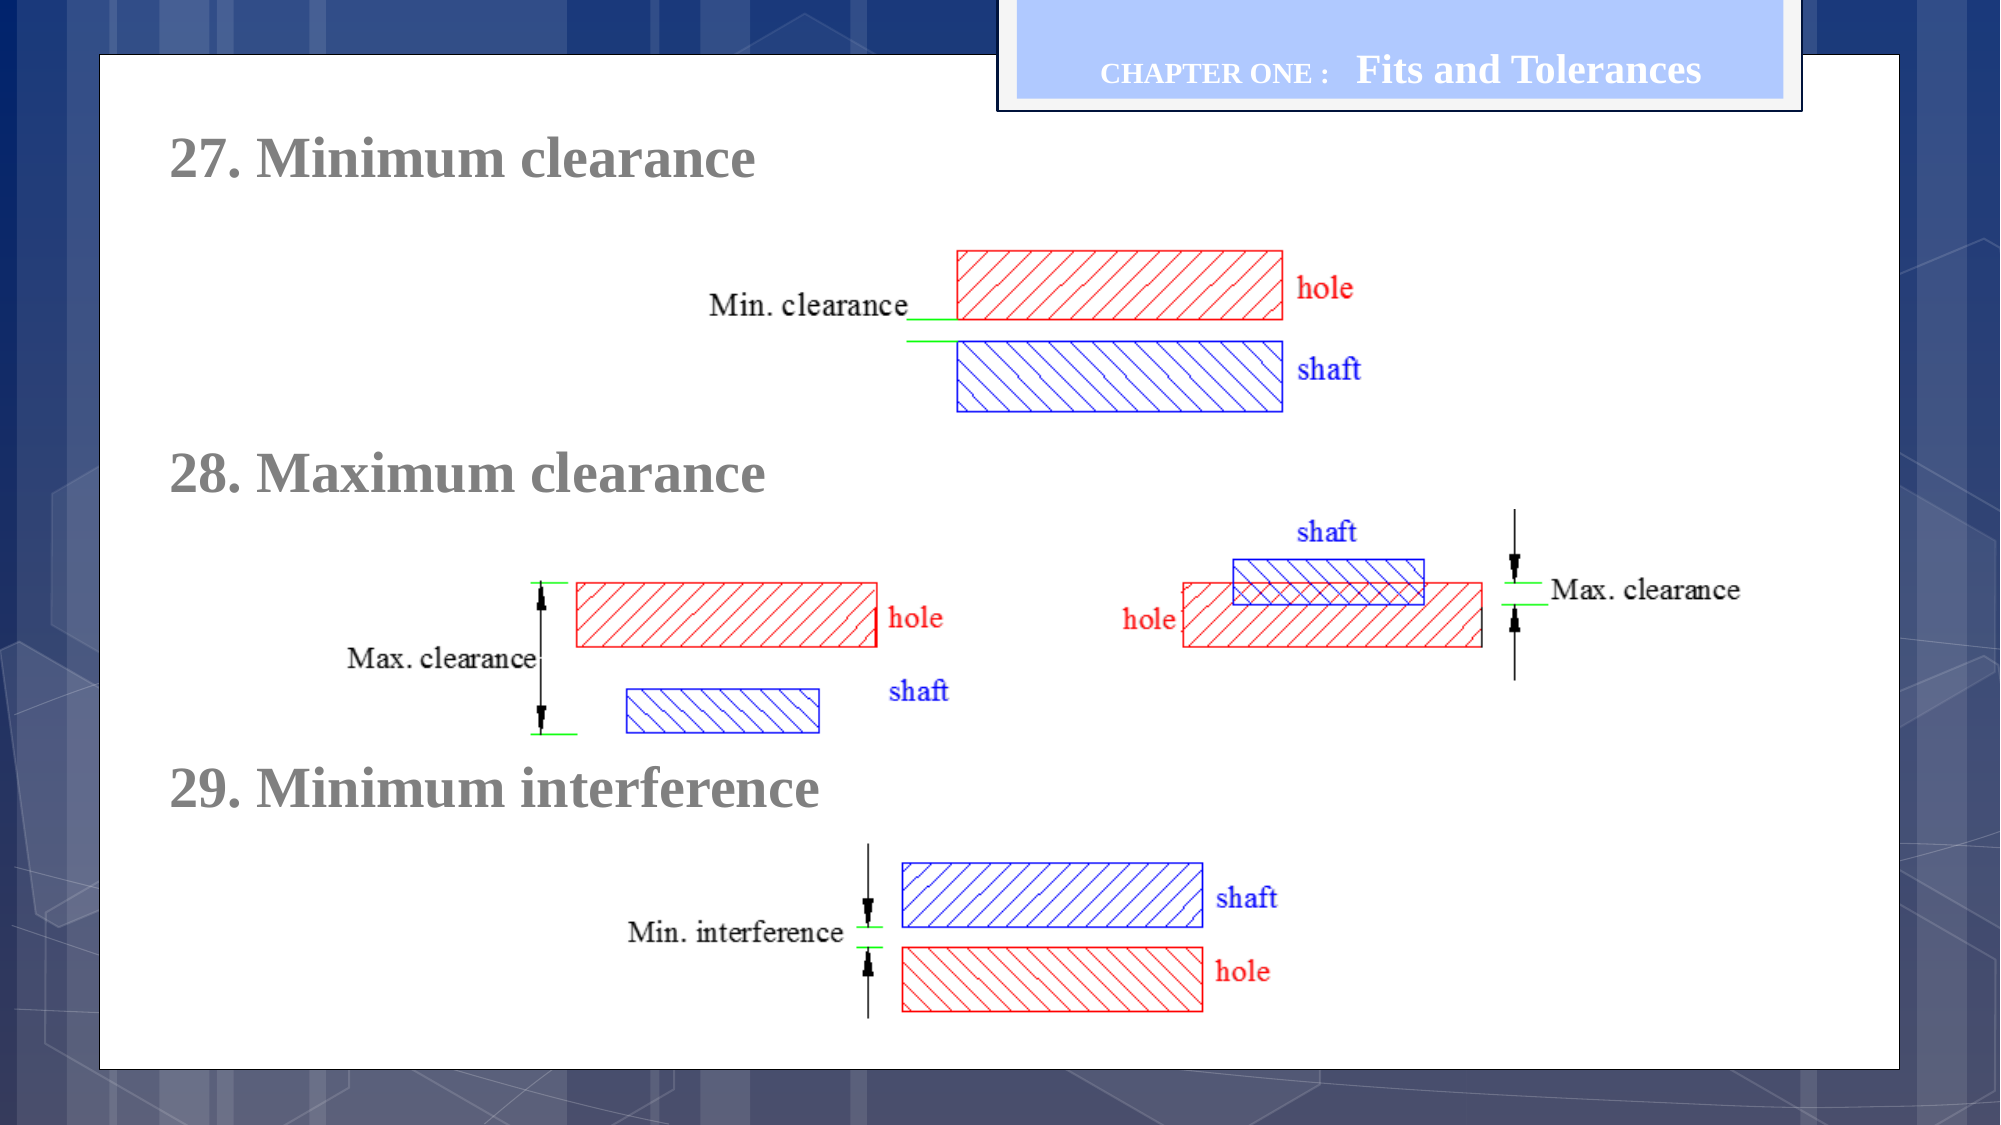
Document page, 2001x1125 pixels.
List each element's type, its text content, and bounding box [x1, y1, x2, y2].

picture [334, 508, 1756, 751]
text_box 27. Minimum clearance 28. Maximum clearance 29. Minimum interference [154, 54, 1843, 932]
picture [618, 821, 1297, 1043]
text_box CHAPTER ONE : Fits and Tolerances [942, 0, 1860, 106]
picture [619, 210, 1389, 424]
